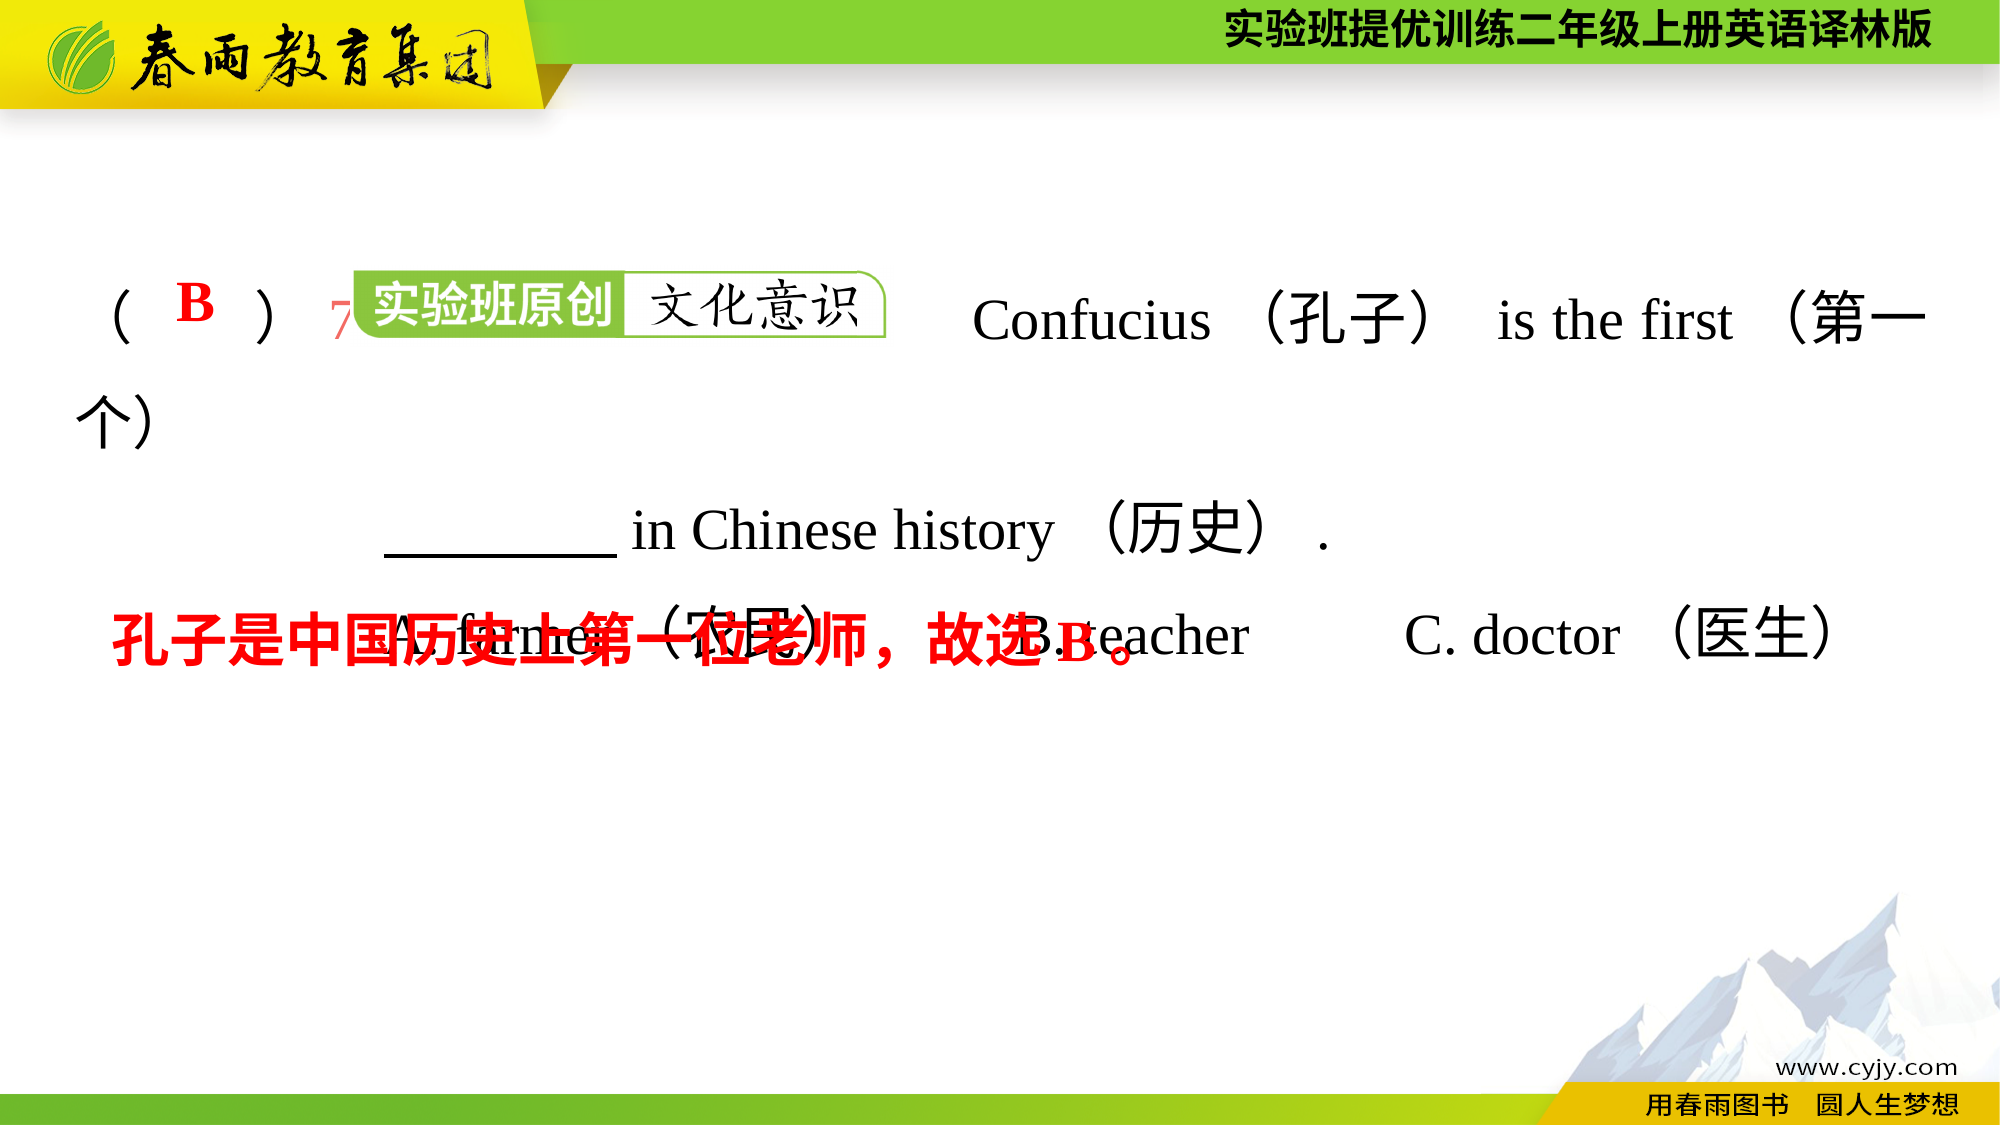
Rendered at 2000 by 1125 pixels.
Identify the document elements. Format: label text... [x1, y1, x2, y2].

picture [0, 0, 2000, 1125]
list （ ）7. Confucius（孔子） is the first（第一个） in Chinese history（历史）. A. farmer（农民） B. teacher C. doctor（医生） [59, 239, 1944, 573]
text_box B [161, 255, 231, 341]
text_box 孔子是中国历史上第一位老师，故选B。 [96, 561, 1981, 681]
